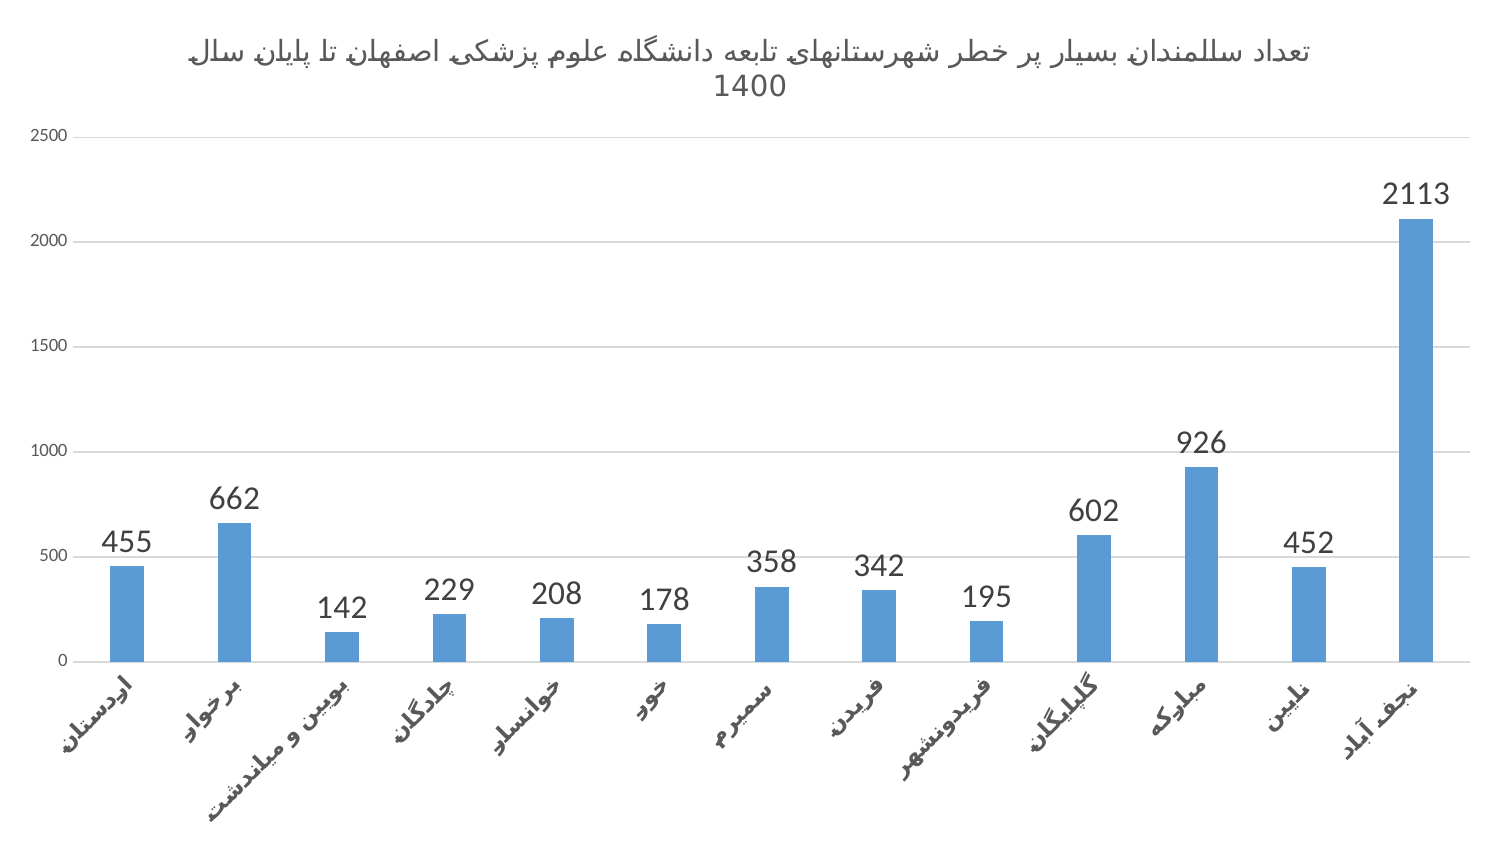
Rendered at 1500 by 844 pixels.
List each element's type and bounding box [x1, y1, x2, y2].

chart [0, 0, 1500, 844]
